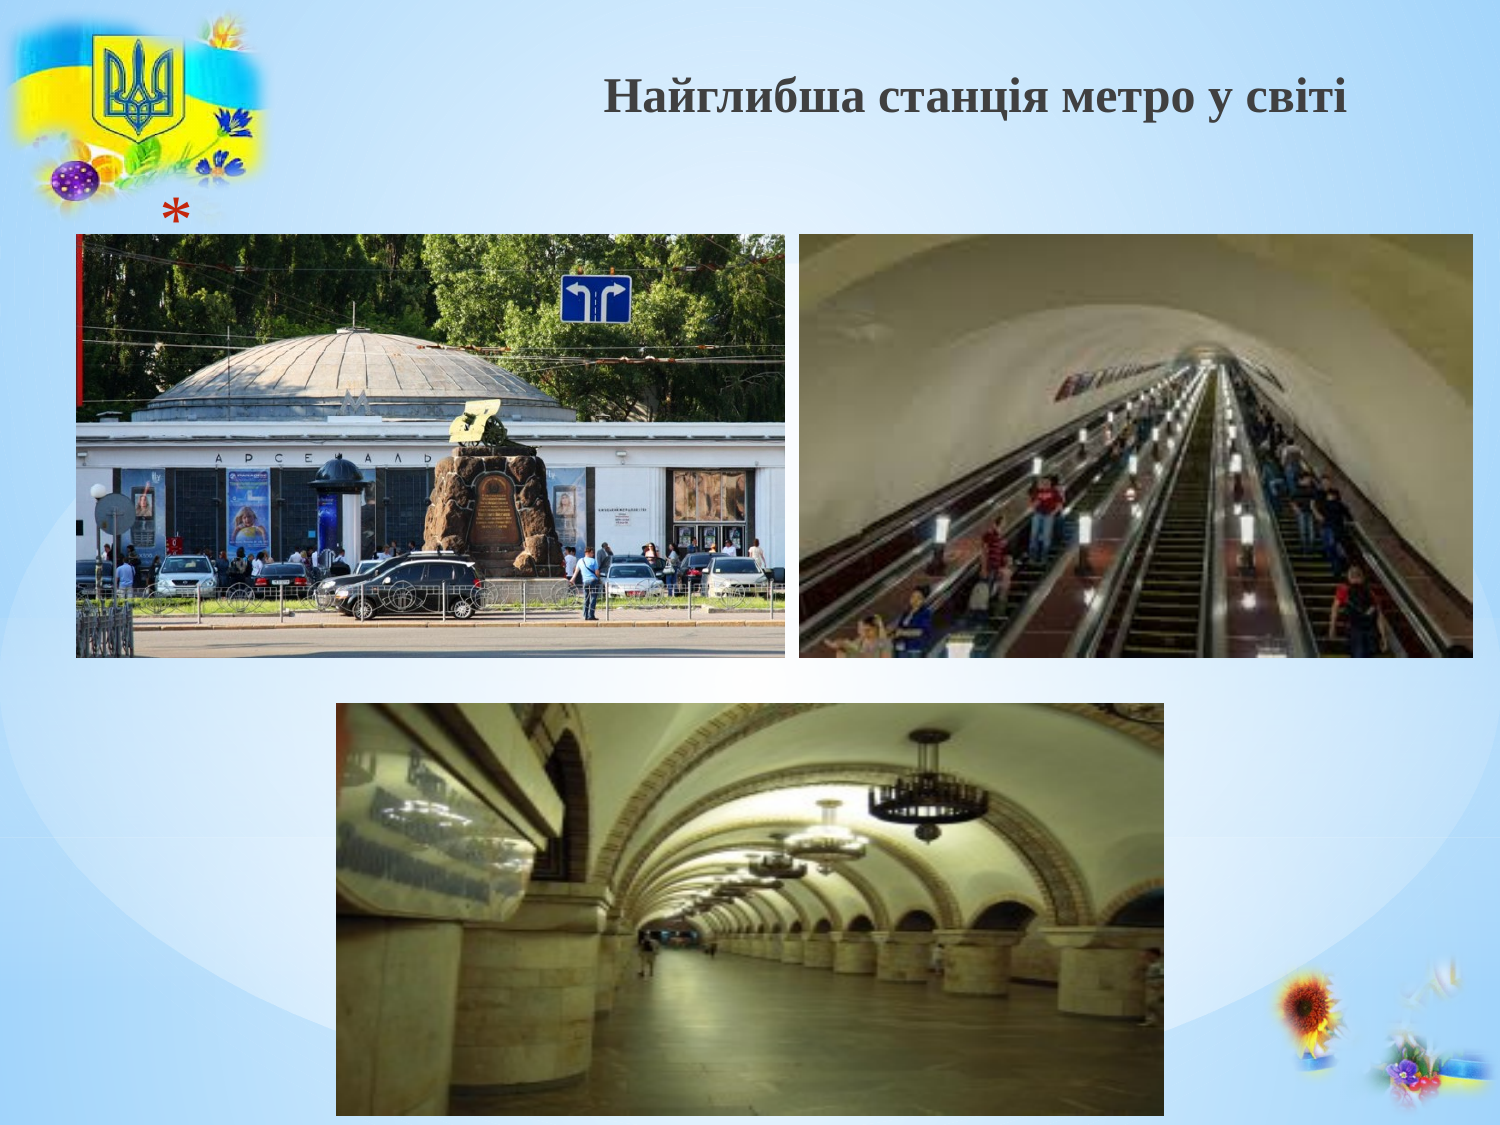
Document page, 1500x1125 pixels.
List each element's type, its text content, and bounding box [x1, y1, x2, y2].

picture [336, 703, 1164, 1116]
title Найглибша станція метро у світі [294, 54, 1363, 108]
list . [137, 108, 1394, 917]
picture [0, 0, 786, 658]
picture [1244, 857, 1500, 1125]
picture [799, 234, 1473, 658]
